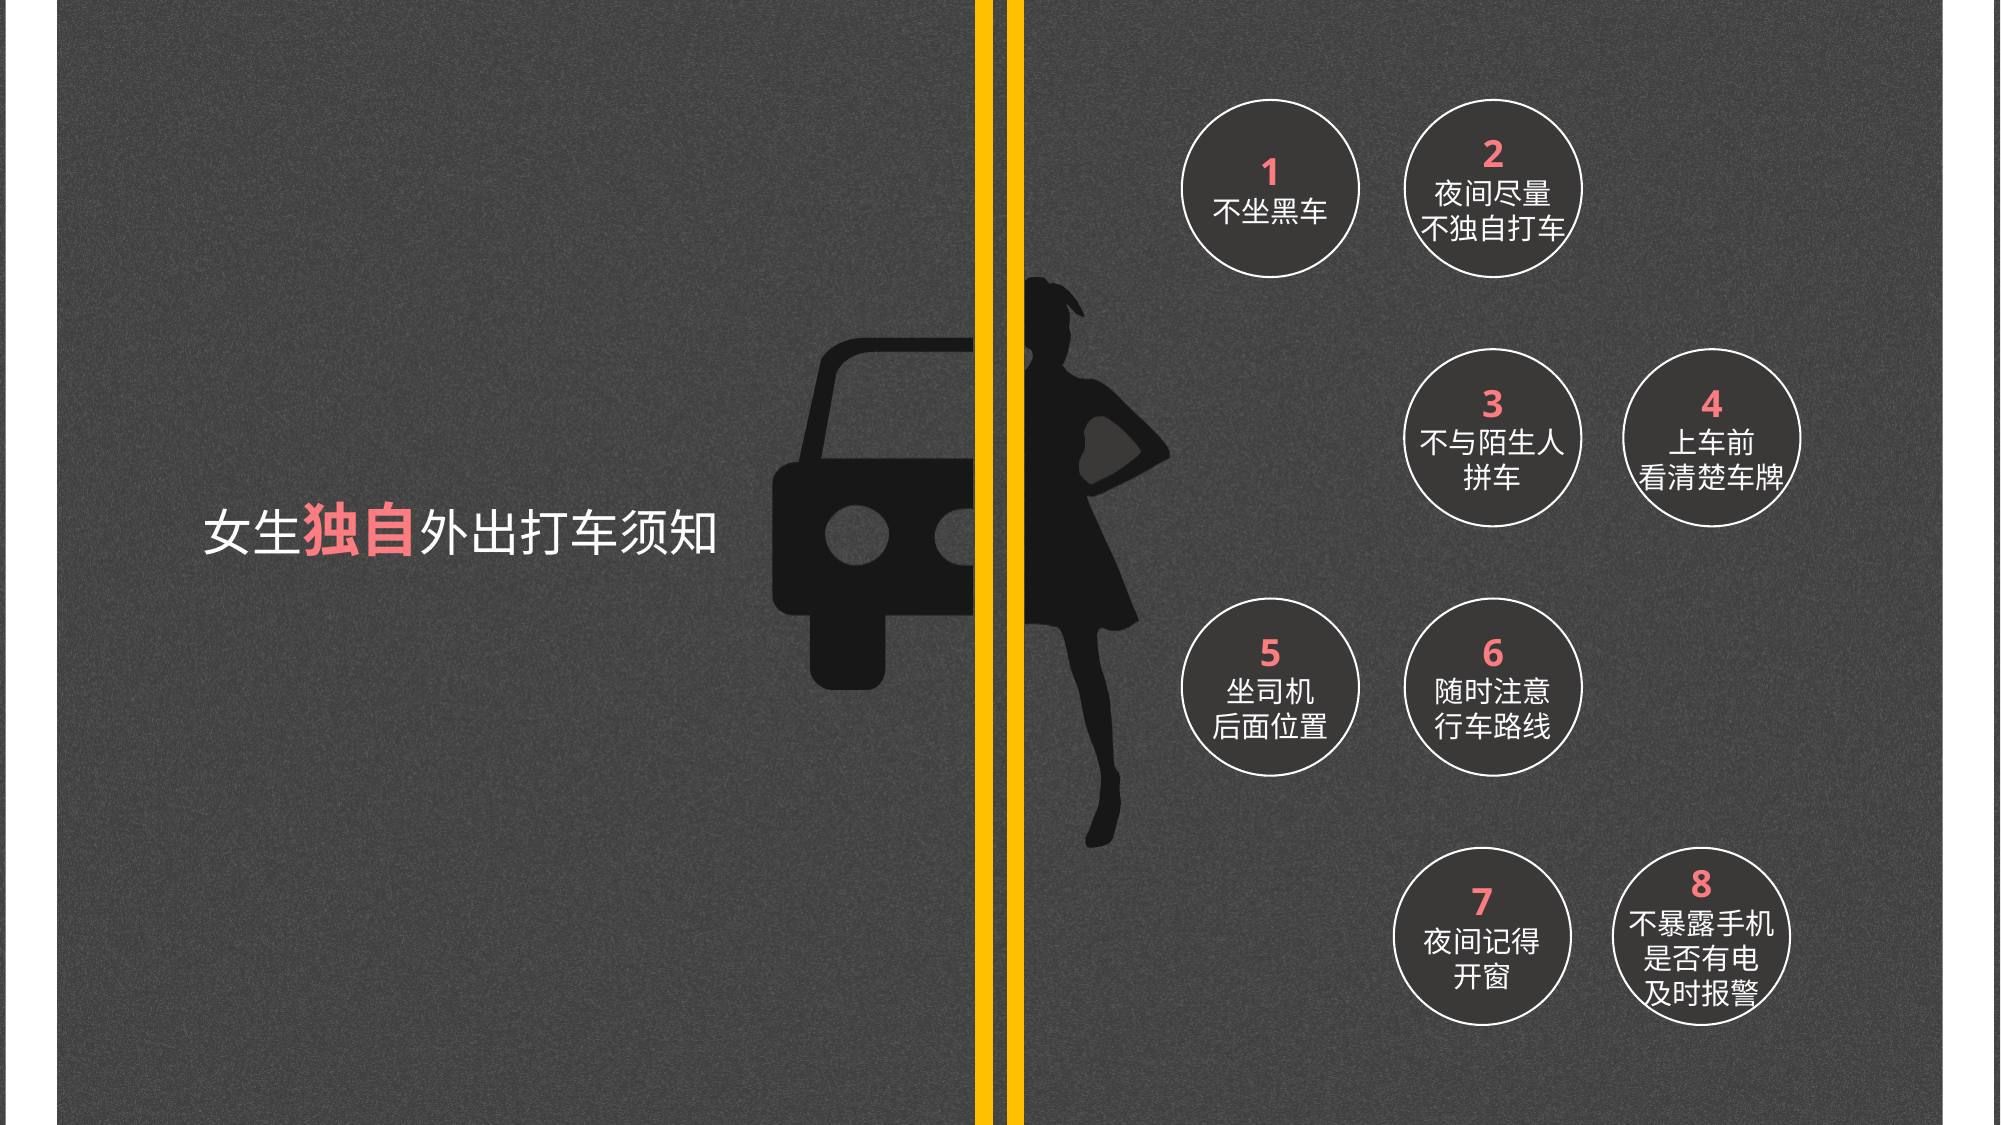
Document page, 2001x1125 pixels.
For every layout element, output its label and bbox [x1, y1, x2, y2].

picture [0, 0, 5, 1125]
picture [1994, 0, 2001, 1125]
text_box [5, 0, 1994, 1125]
